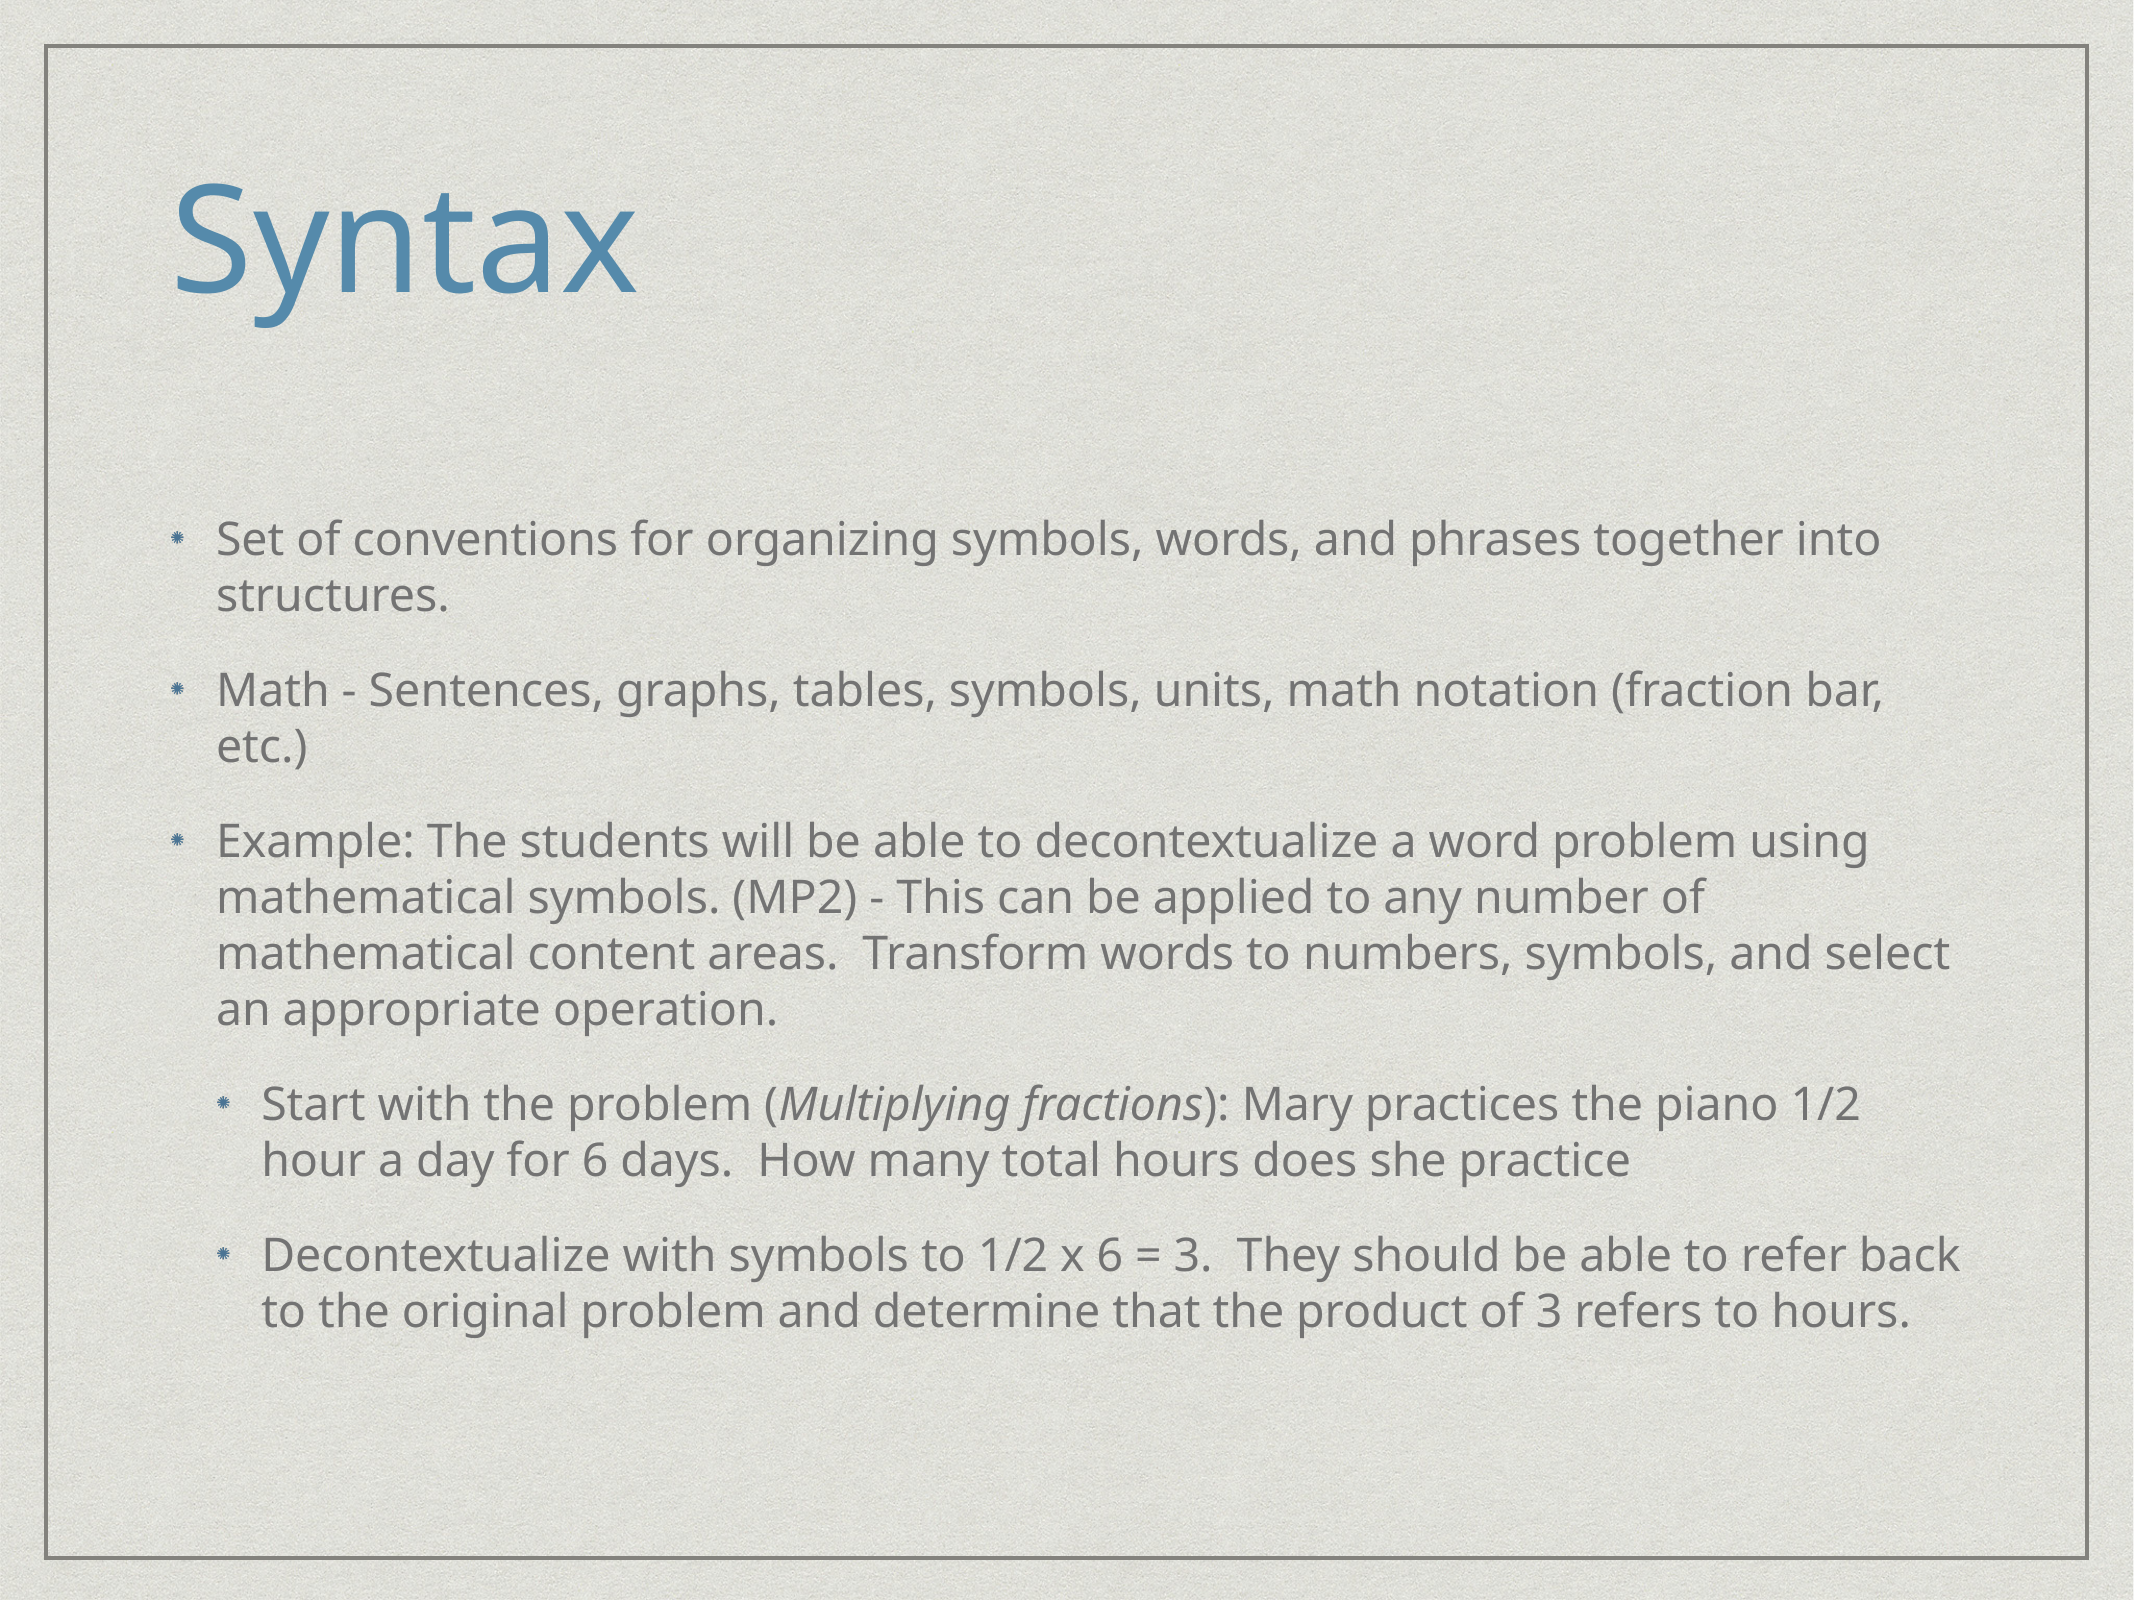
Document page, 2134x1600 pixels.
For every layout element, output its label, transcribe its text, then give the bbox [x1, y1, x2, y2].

title Syntax [170, 43, 1963, 445]
picture [0, 0, 2134, 1600]
list Set of conventions for organizing symbols, words, and phrases together into structures. Math - Sentences, graphs, tables, symbols, units, math notation (fraction bar, etc.) Example: The students will be able to decontextualize a word problem using mathematical symbols. (MP2) - This can be applied to any number of mathematical content areas. Transform words to numbers, symbols, and select an appropriate operation. Start with the problem (Multiplying fractions): Mary practices the piano 1/2 hour a day for 6 days. How many total hours does she practice Decontextualize with symbols to 1/2 x 6 = 3. They should be able to refer back to the original problem and determine that the product of 3 refers to hours. [170, 453, 1963, 1393]
